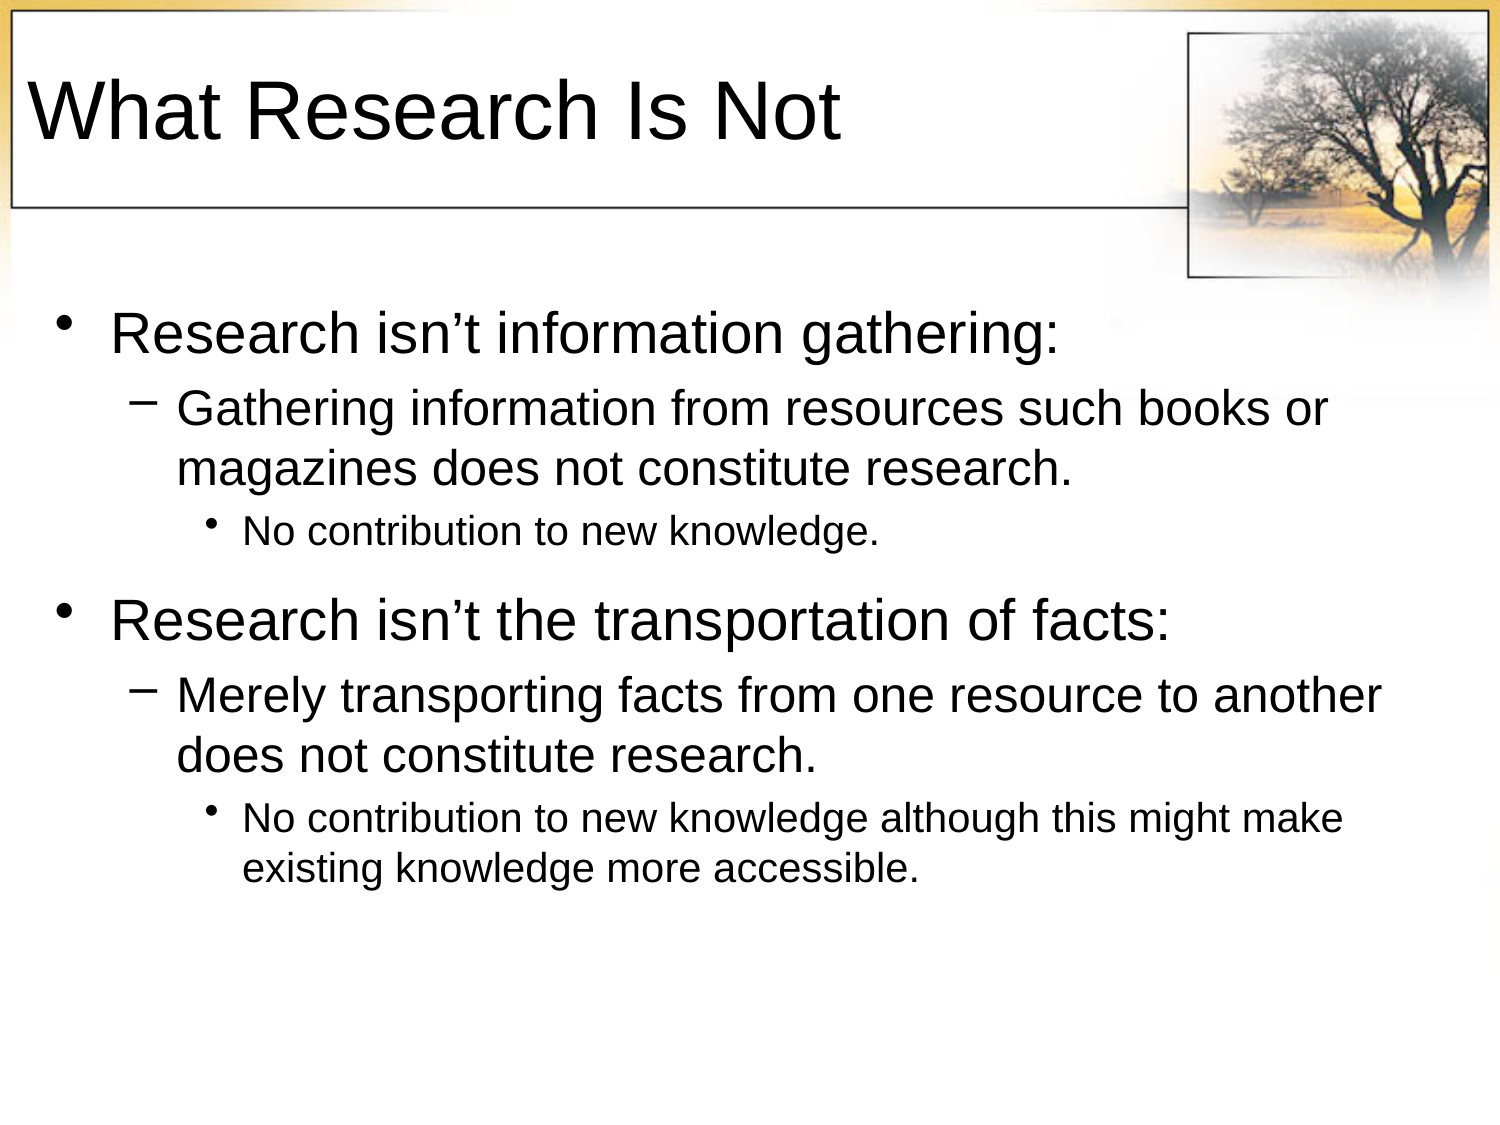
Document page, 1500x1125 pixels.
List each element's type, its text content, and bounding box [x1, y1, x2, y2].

title What Research Is Not [12, 12, 1188, 201]
list Research isn’t information gathering: Gathering information from resources such books or magazines does not constitute research. No contribution to new knowledge. Research isn’t the transportation of facts: Merely transporting facts from one resource to another does not constitute research. No contribution to new knowledge although this might make existing knowledge more accessible. [39, 287, 1453, 1001]
picture [0, 0, 1500, 1125]
